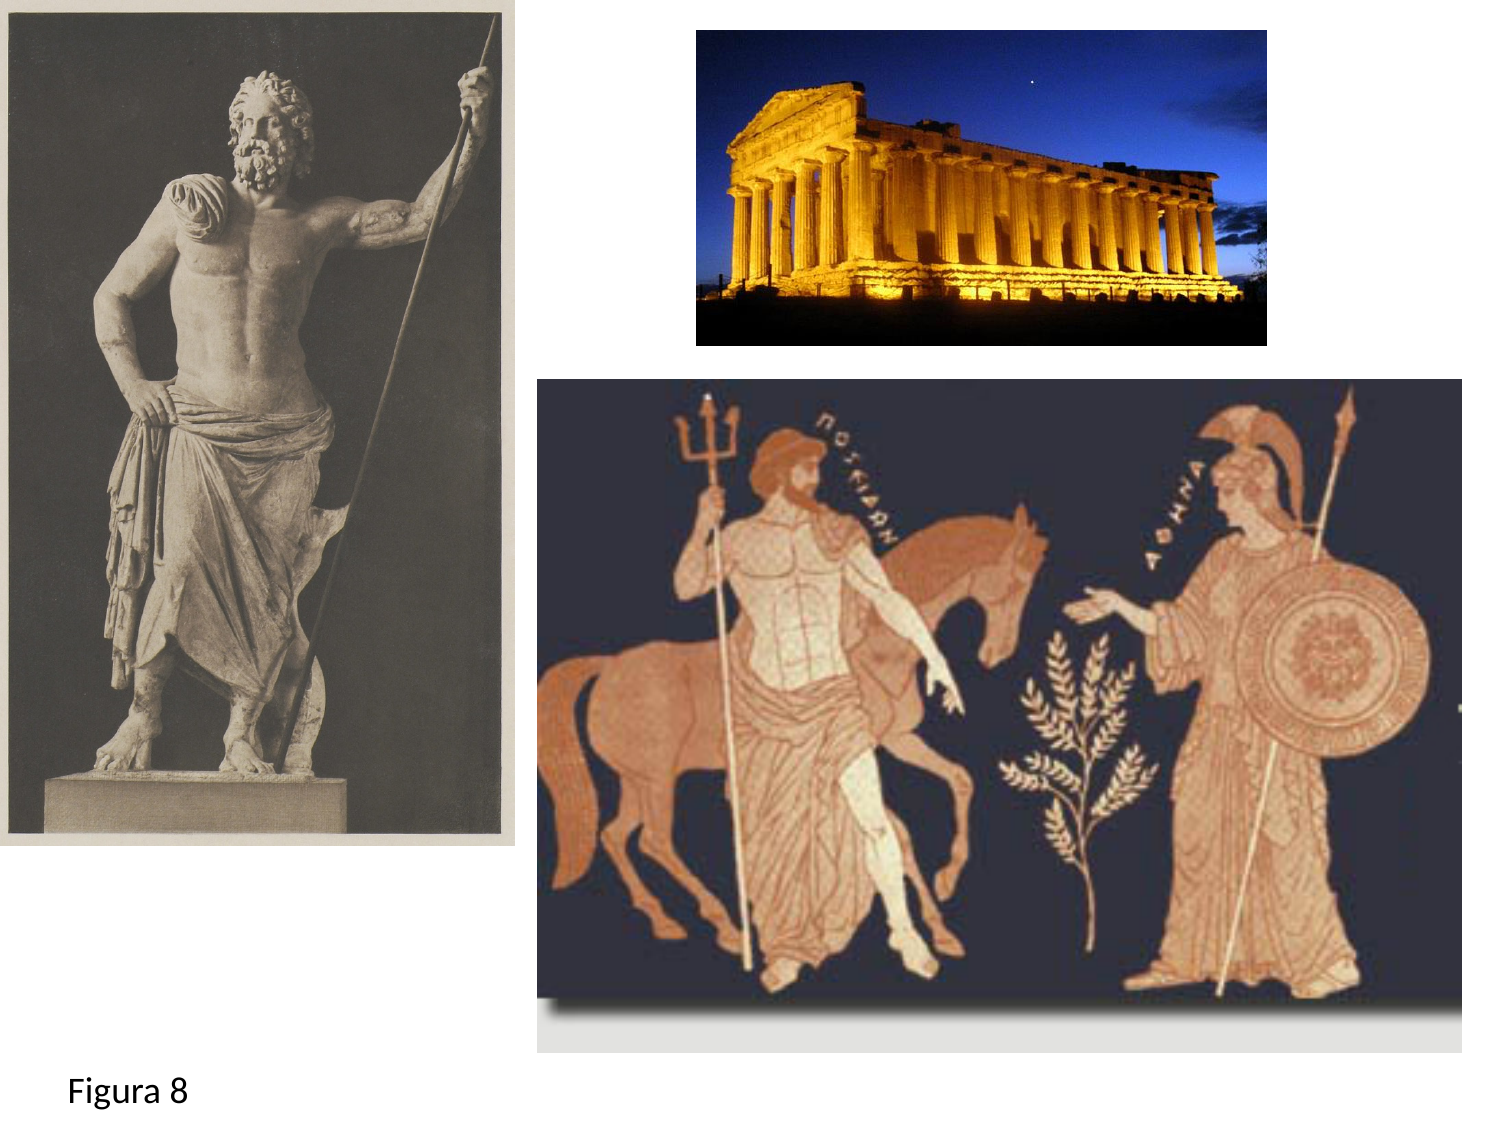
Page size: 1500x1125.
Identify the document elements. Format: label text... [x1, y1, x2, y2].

picture [695, 30, 1267, 346]
picture [537, 378, 1462, 1054]
text_box Figura 8 [53, 1058, 857, 1119]
picture [0, 0, 515, 847]
